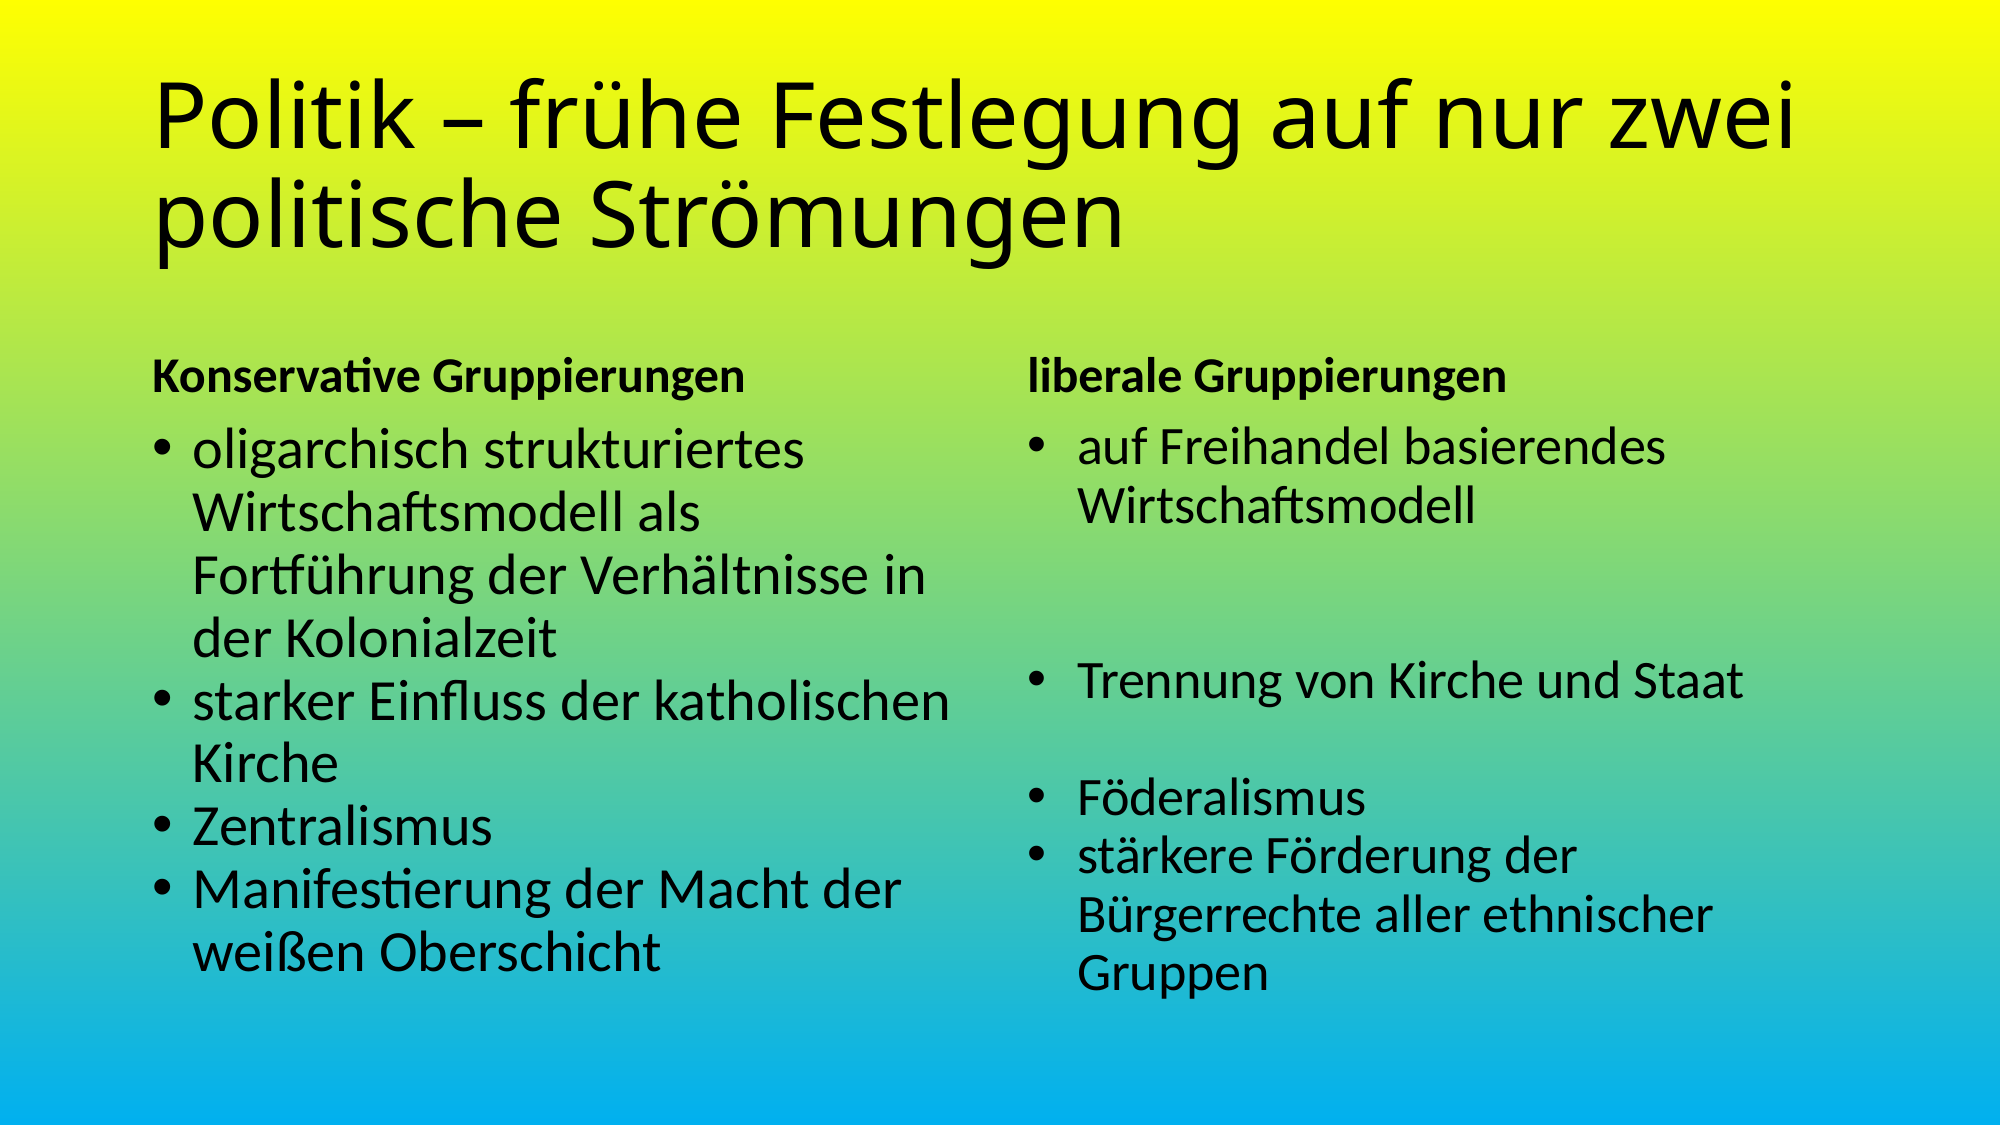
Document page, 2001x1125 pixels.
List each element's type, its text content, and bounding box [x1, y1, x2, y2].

text_box Konservative Gruppierungen [137, 275, 984, 410]
text_box Politik – frühe Festlegung auf nur zwei politische Strömungen [137, 59, 1863, 278]
text_box auf Freihandel basierendes Wirtschaftsmodell Trennung von Kirche und Staat Föderalismus stärkere Förderung der Bürgerrechte aller ethnischer Gruppen [1012, 411, 1863, 1016]
text_box oligarchisch strukturiertes Wirtschaftsmodell als Fortführung der Verhältnisse in der Kolonialzeit starker Einfluss der katholischen Kirche Zentralismus Manifestierung der Macht der weißen Oberschicht [137, 410, 984, 1016]
text_box liberale Gruppierungen [1012, 275, 1863, 411]
